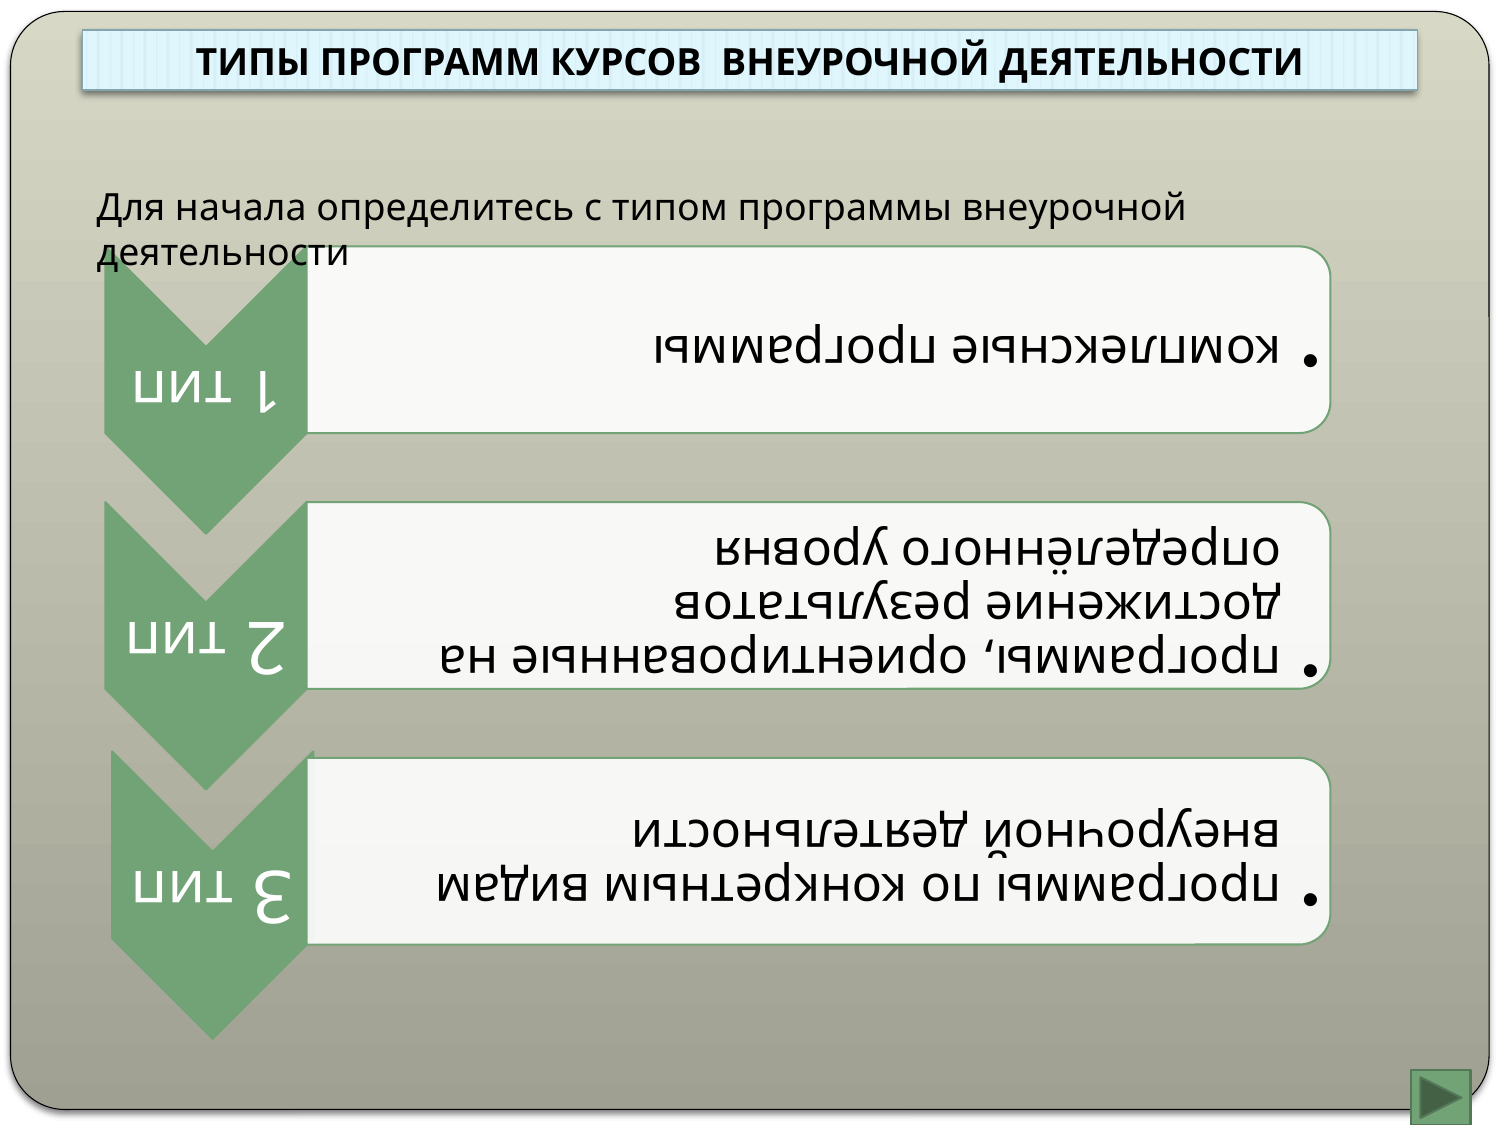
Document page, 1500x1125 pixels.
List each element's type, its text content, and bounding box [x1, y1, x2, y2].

text_box [1410, 1069, 1472, 1125]
text_box Для начала определитесь с типом программы внеурочной деятельности [81, 175, 1371, 281]
text_box ТИПЫ ПРОГРАММ КУРСОВ ВНЕУРОЧНОЙ ДЕЯТЕЛЬНОСТИ [82, 29, 1418, 91]
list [105, 245, 1331, 1046]
